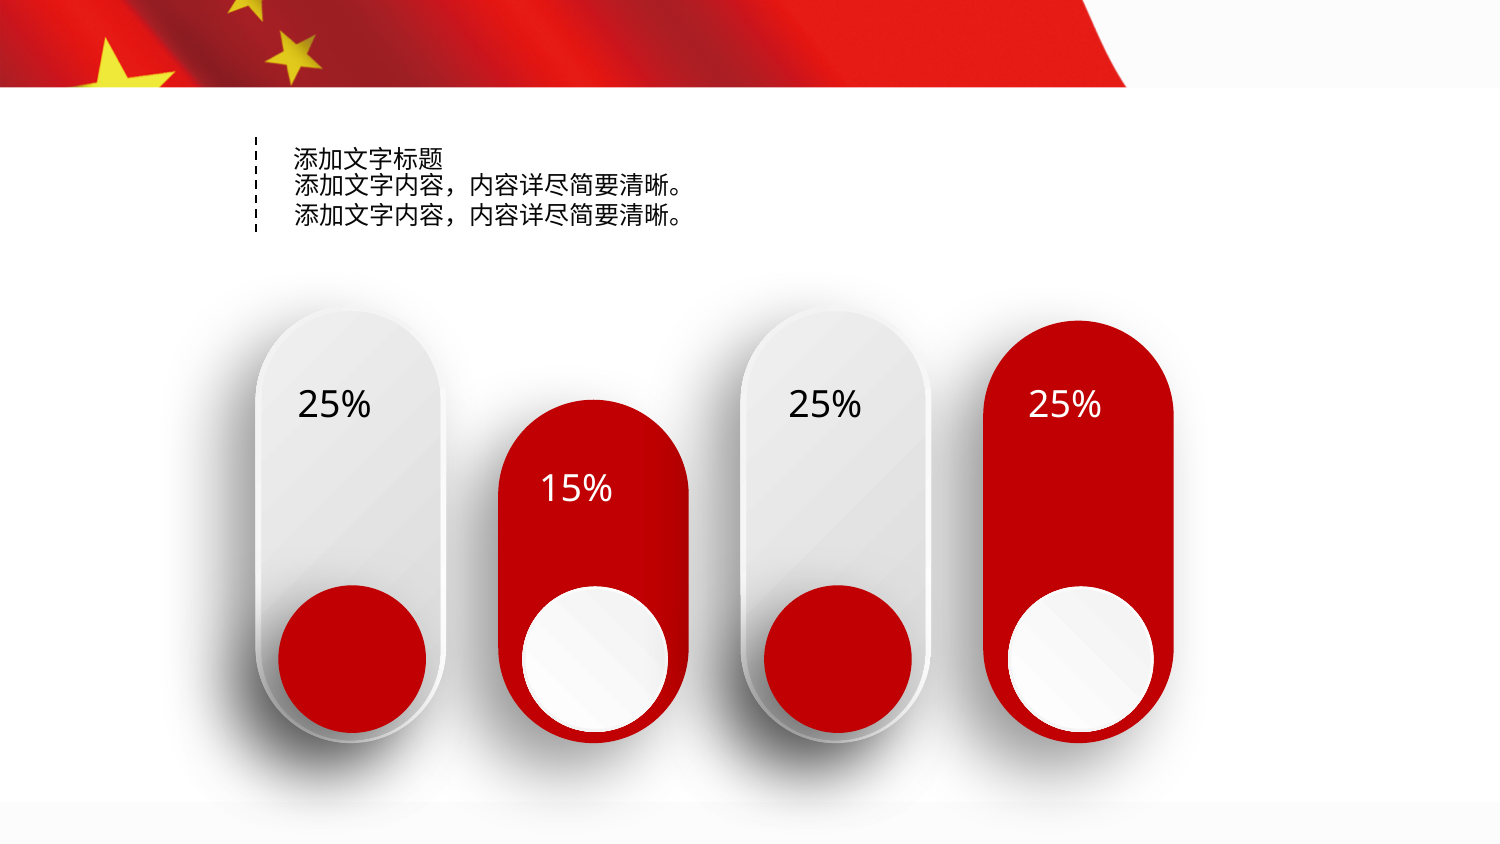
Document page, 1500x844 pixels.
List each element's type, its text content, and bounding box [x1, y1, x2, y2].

text_box 添加文字内容，内容详尽简要清晰。 添加文字内容，内容详尽简要清晰。 [279, 161, 710, 237]
text_box 15% [524, 456, 629, 517]
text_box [522, 586, 669, 733]
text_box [255, 305, 447, 744]
text_box 添加文字标题 [278, 135, 459, 181]
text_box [1007, 586, 1154, 733]
text_box [496, 397, 666, 709]
picture [0, 0, 1398, 87]
text_box 25% [1013, 372, 1118, 433]
text_box [559, 739, 628, 746]
text_box [981, 318, 1176, 709]
text_box [1044, 739, 1113, 746]
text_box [740, 305, 932, 744]
